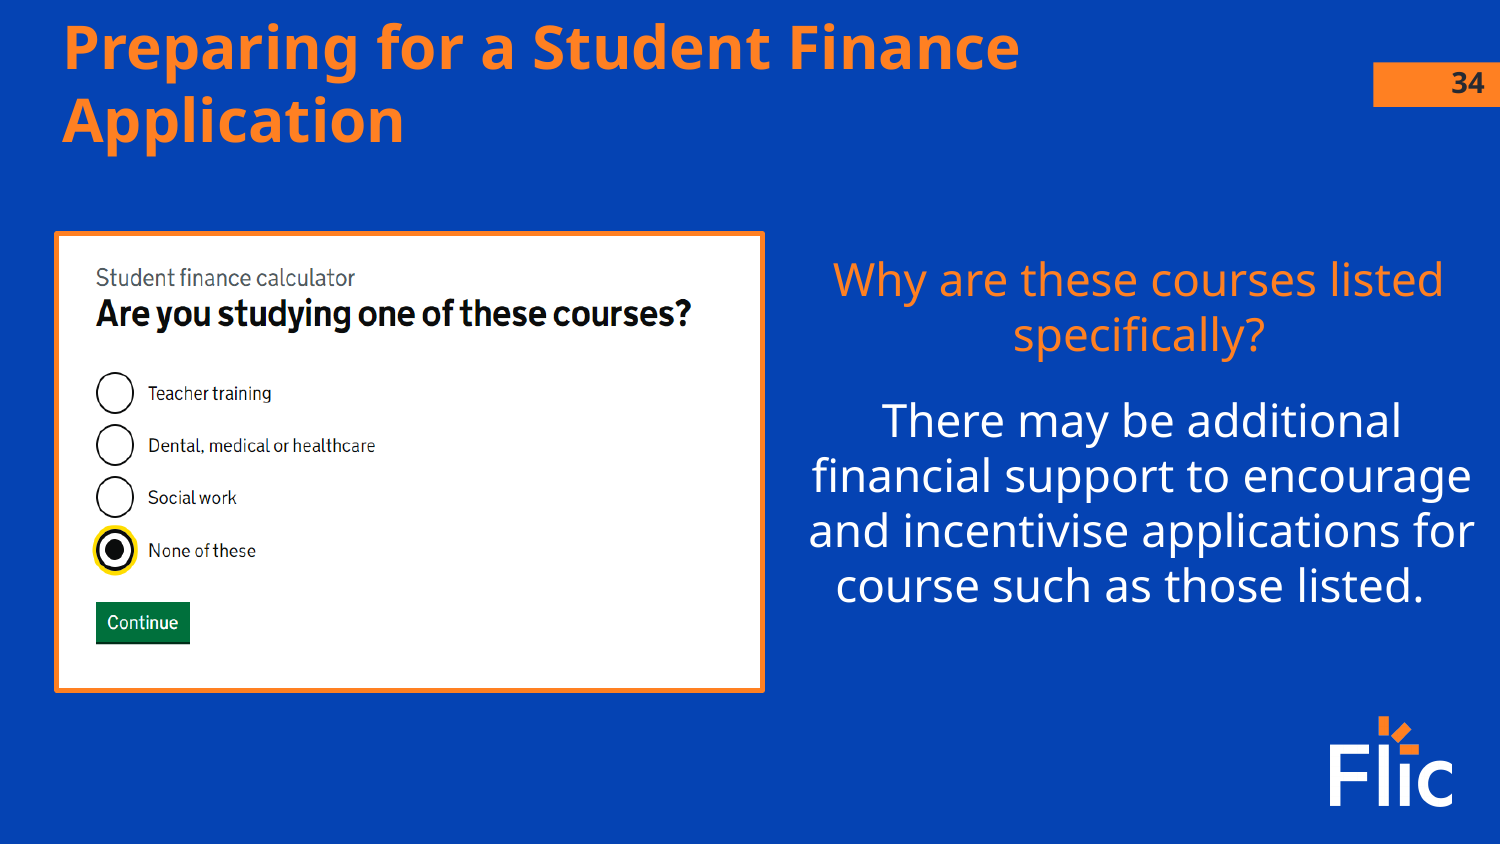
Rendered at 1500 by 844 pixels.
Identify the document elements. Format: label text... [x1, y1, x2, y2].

slide_number 34 [1410, 49, 1500, 115]
picture [58, 235, 761, 689]
text_box There may be additional financial support to encourage and incentivise applications for course such as those listed. [791, 377, 1493, 627]
title Preparing for a Student Finance Application [47, 39, 1336, 125]
text_box Why are these courses listed specifically? [806, 235, 1472, 376]
picture [1330, 716, 1452, 807]
